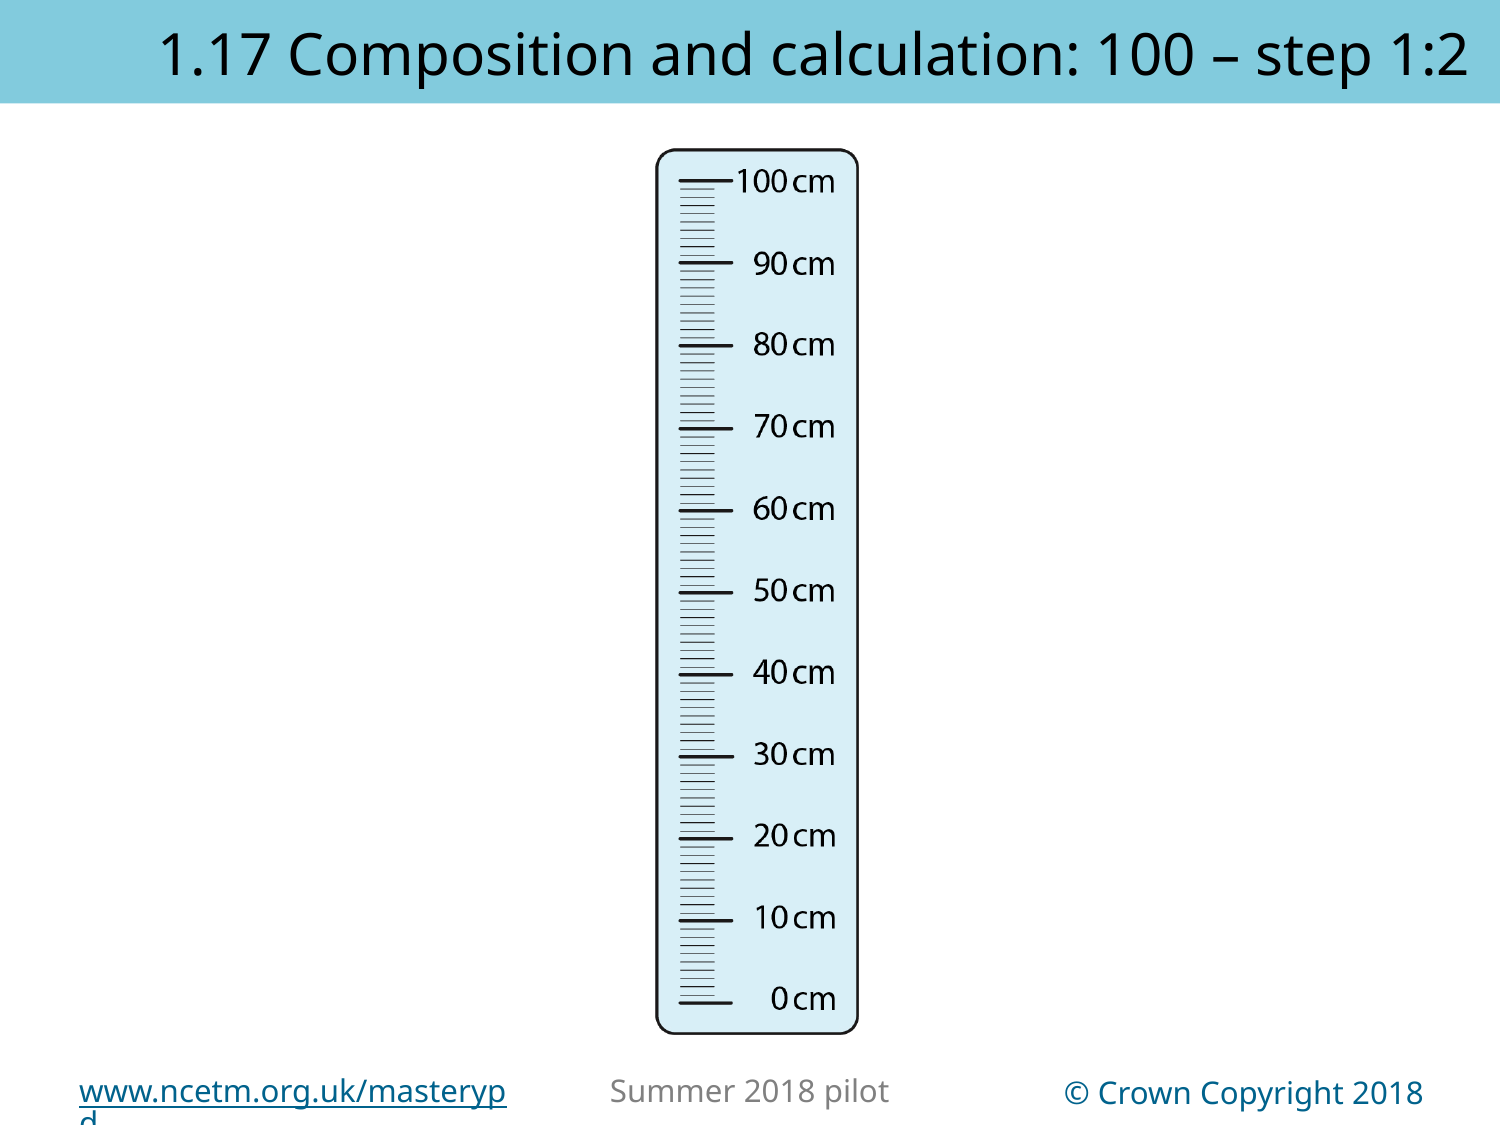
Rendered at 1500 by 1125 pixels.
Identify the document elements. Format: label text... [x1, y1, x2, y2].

picture [655, 148, 859, 1035]
list 1.17 Composition and calculation: 100 – step 1:2 [0, 0, 1500, 104]
